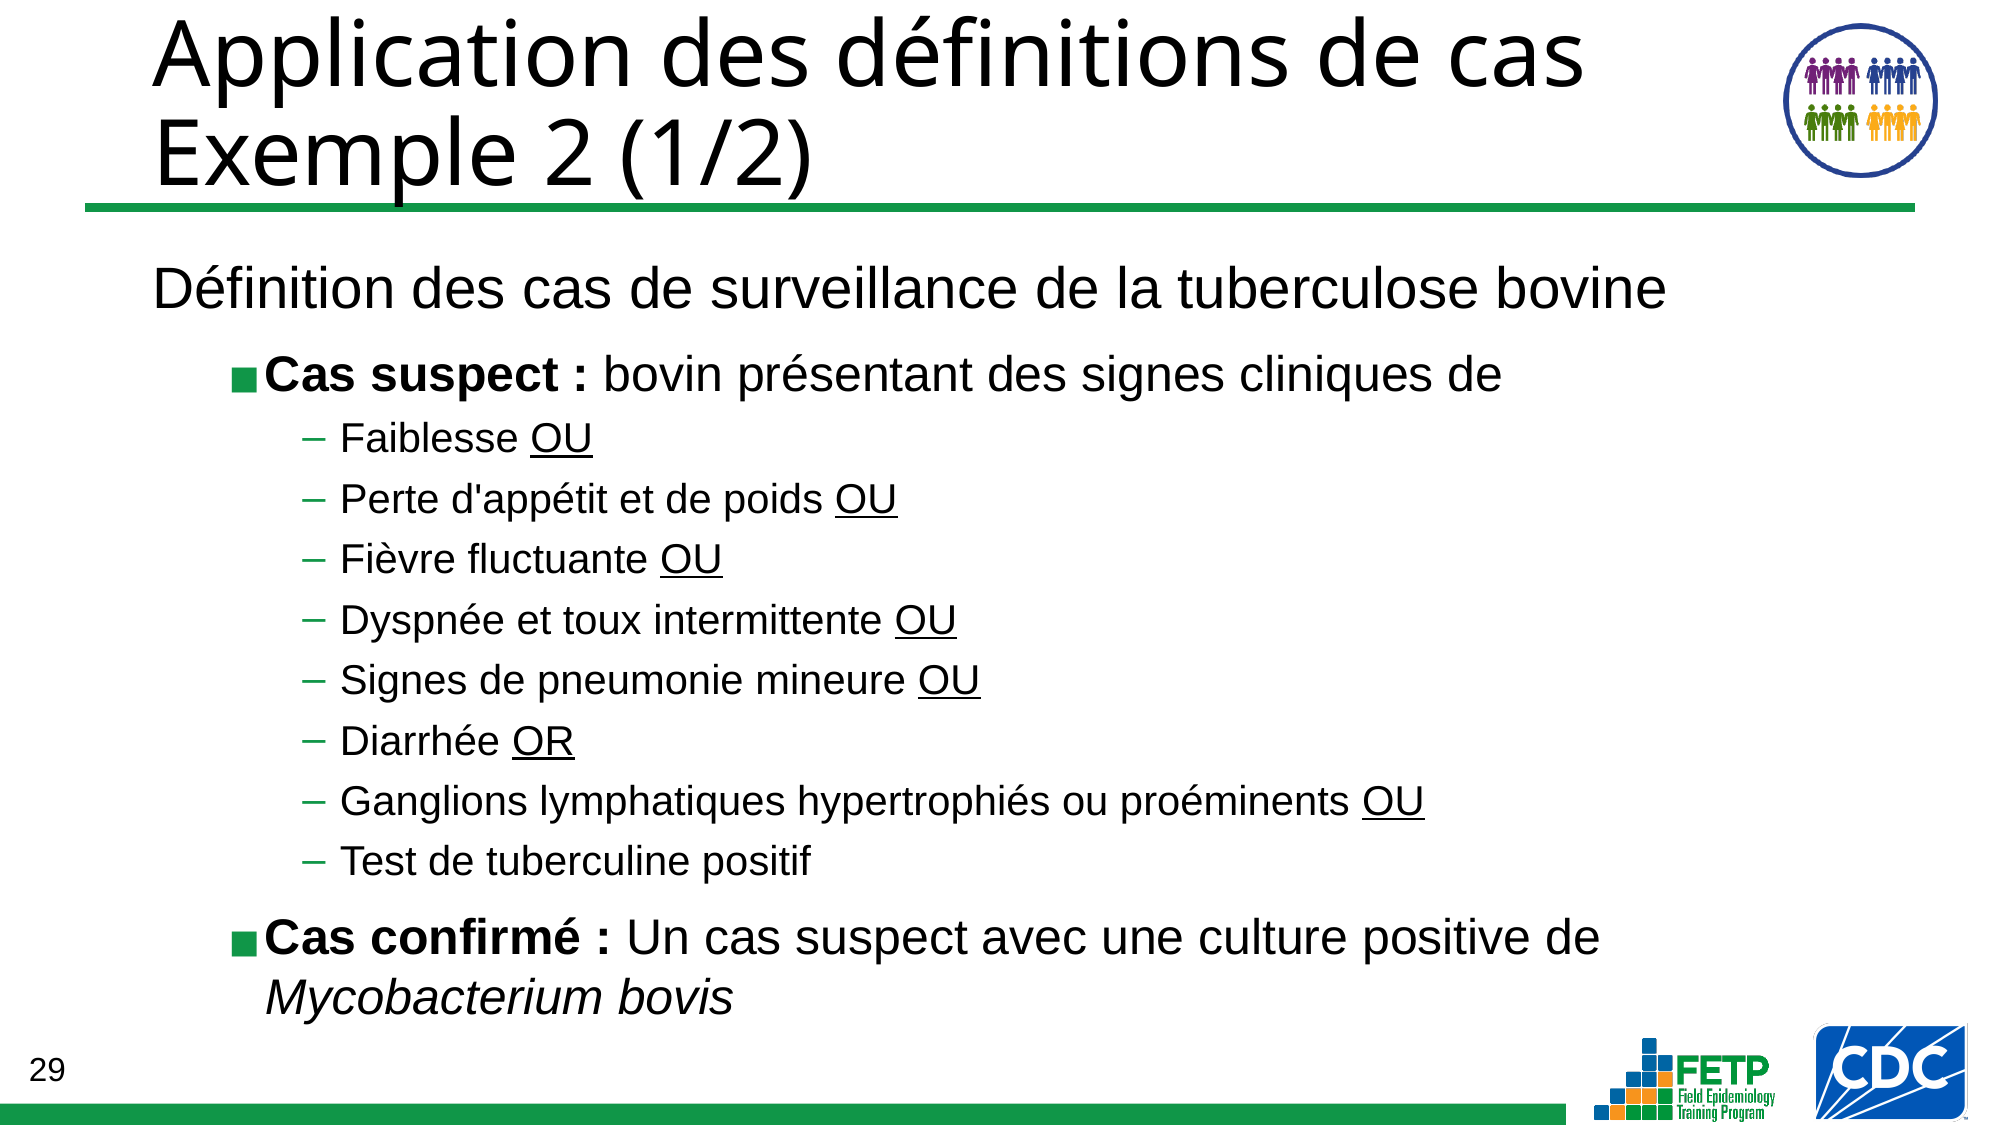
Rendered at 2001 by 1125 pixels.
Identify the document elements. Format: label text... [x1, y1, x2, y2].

picture [1863, 23, 1938, 178]
text_box Application des définitions de cas Exemple 2 (1/2) [137, 0, 1863, 207]
list Définition des cas de surveillance de la tuberculose bovine Cas suspect : bovin présentant des signes cliniques de Faiblesse OU Perte d'appétit et de poids OU Fièvre fluctuante OU Dyspnée et toux intermittente OU Signes de pneumonie mineure OU Diarrhée OR Ganglions lymphatiques hypertrophiés ou proéminents OU Test de tuberculine positif Cas confirmé : Un cas suspect avec une culture positive de Mycobacterium bovis [137, 242, 1863, 1004]
picture [1813, 1023, 1968, 1122]
picture [1594, 1038, 1775, 1122]
